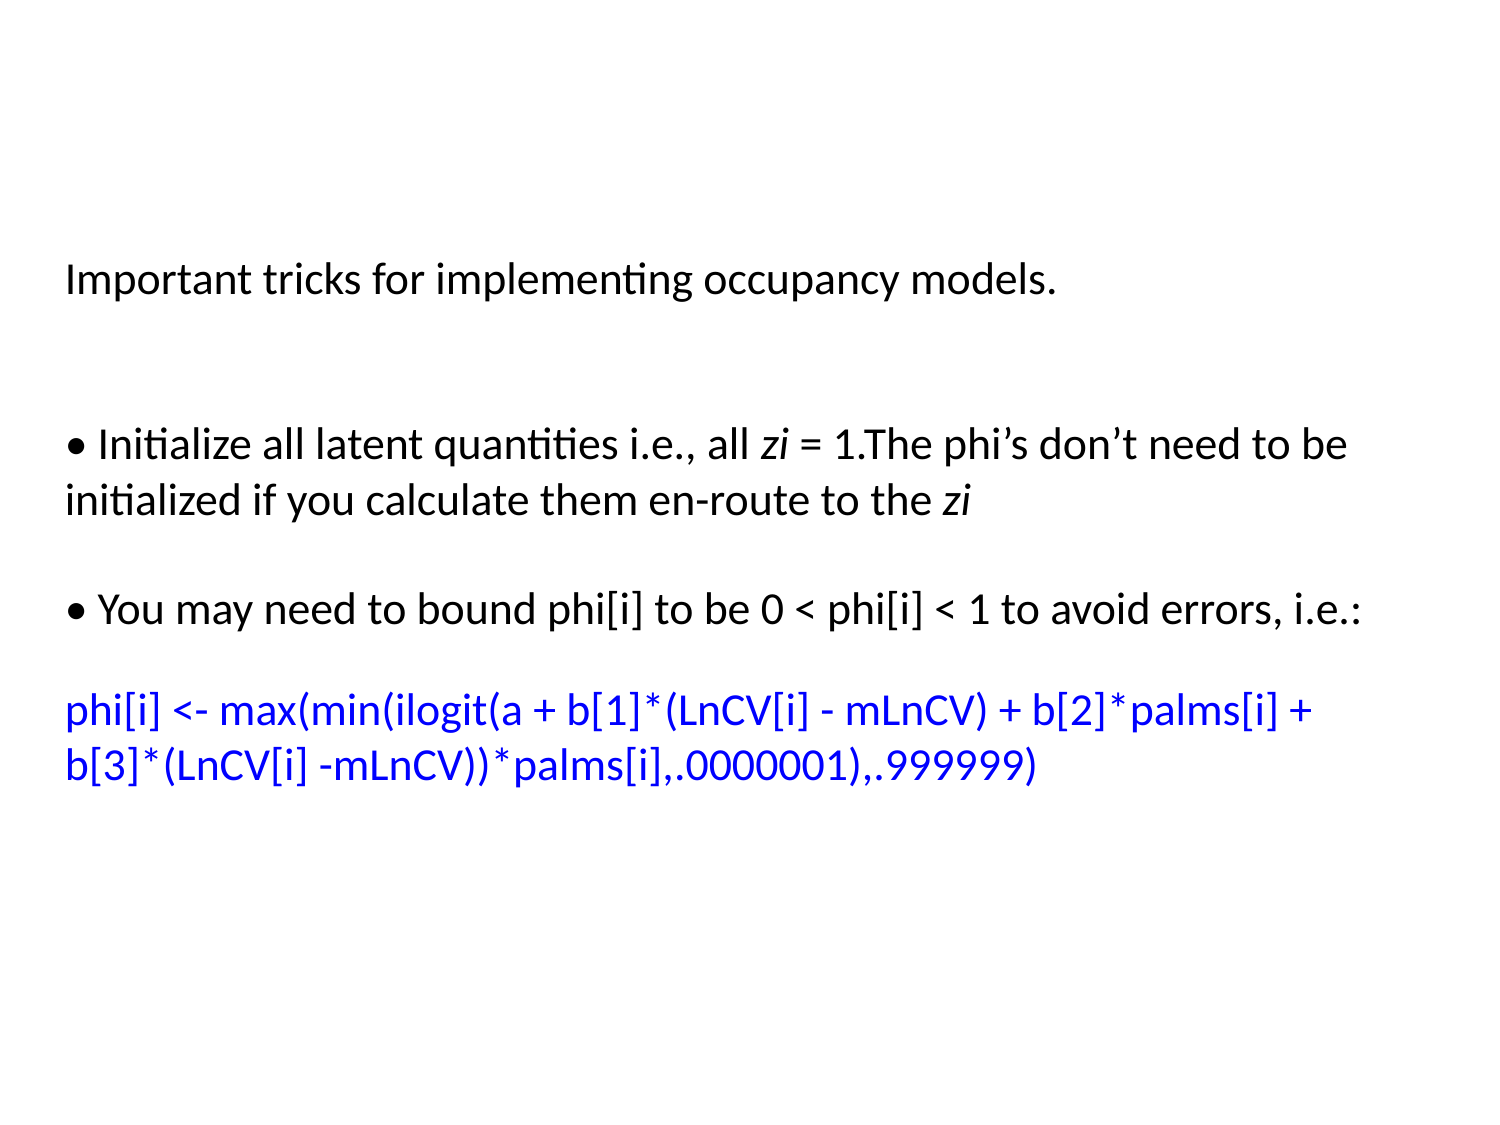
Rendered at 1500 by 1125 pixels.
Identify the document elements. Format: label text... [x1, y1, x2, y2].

text_box Important tricks for implementing occupancy models. • Initialize all latent quantities i.e., all zi = 1.The phi’s don’t need to be initialized if you calculate them en-route to the zi • You may need to bound phi[i] to be 0 < phi[i] < 1 to avoid errors, i.e.: phi[i] <- max(min(ilogit(a + b[1]*(LnCV[i] - mLnCV) + b[2]*palms[i] + b[3]*(LnCV[i] -mLnCV))*palms[i],.0000001),.999999) [49, 241, 1463, 797]
